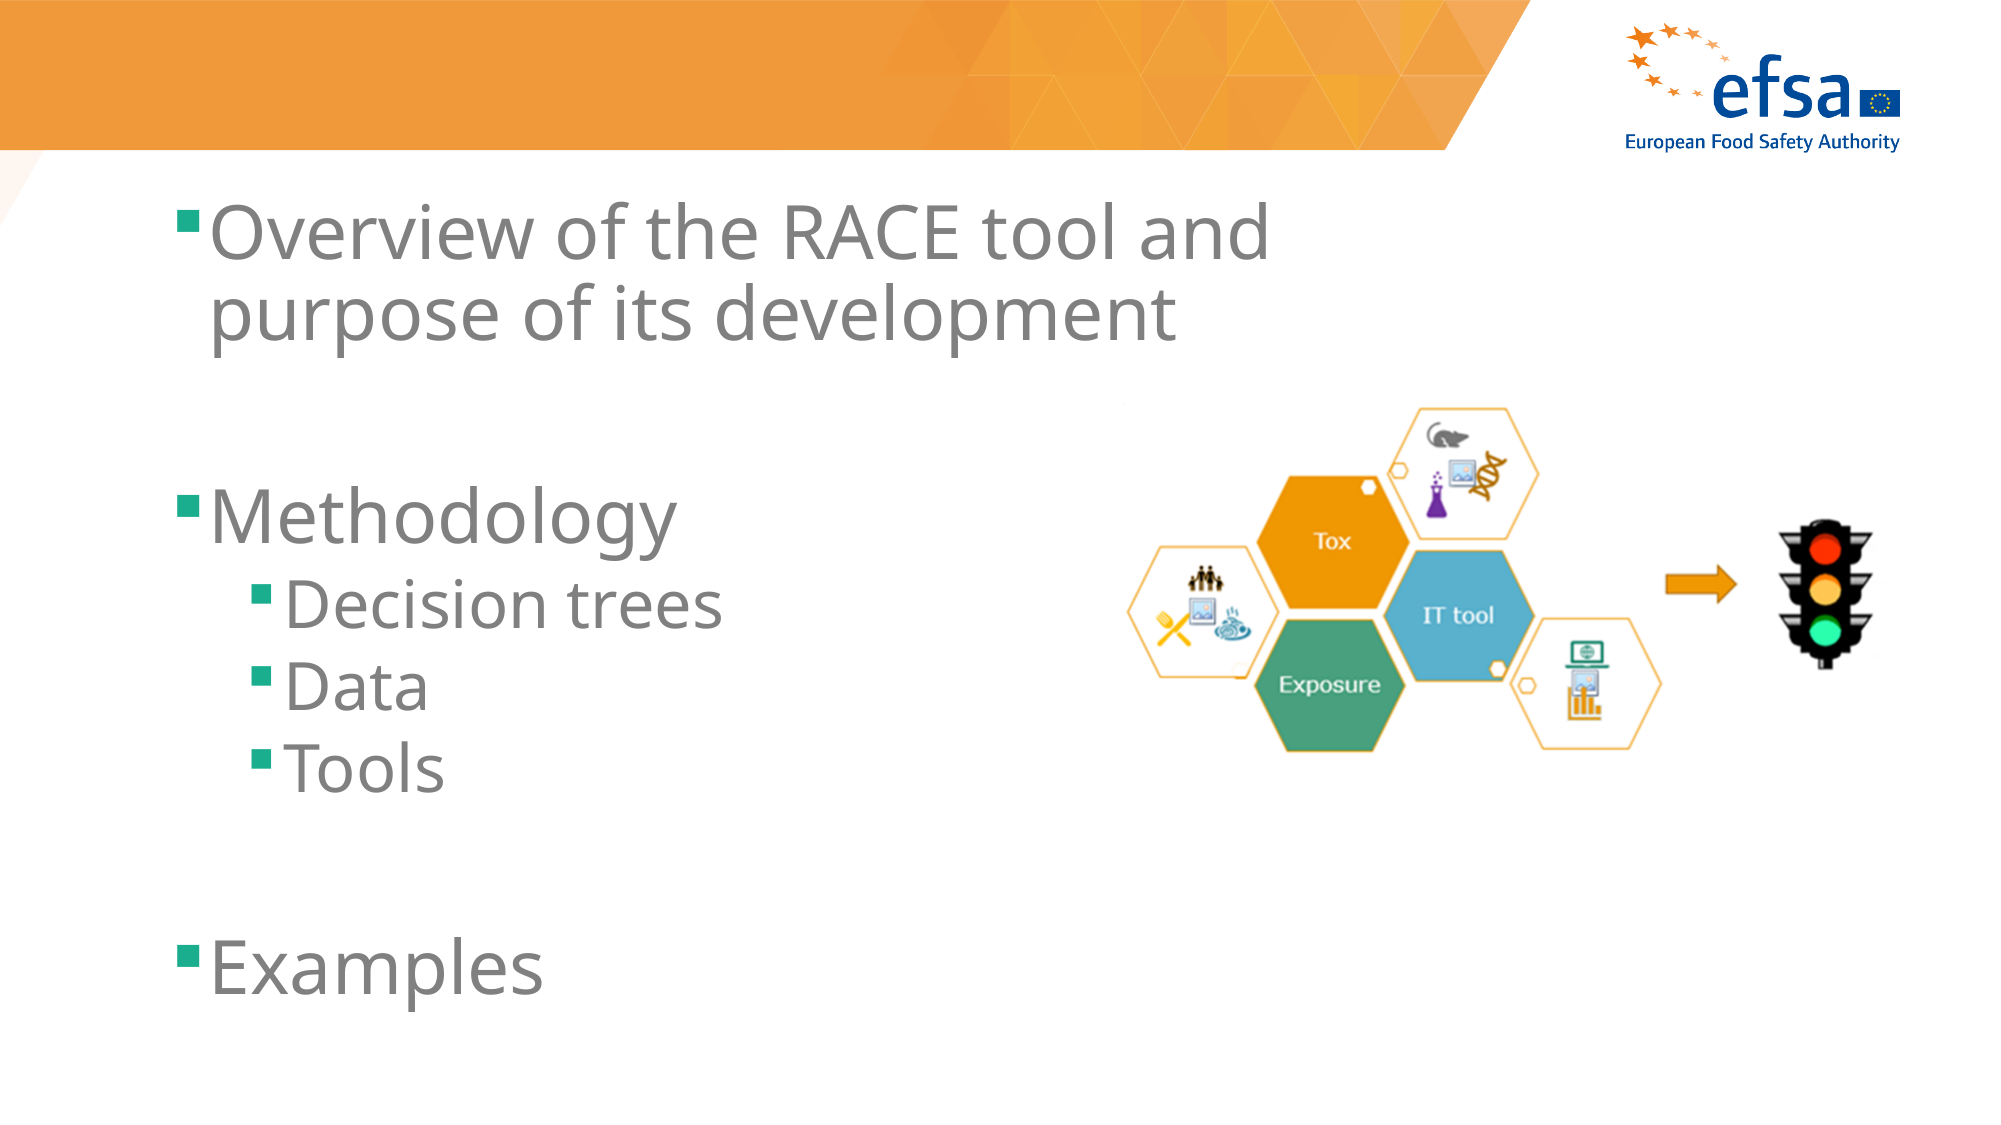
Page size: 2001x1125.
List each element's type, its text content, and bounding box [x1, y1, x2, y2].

list Overview of the RACE tool and purpose of its development Methodology Decision trees Data Tools Examples [156, 187, 1395, 1013]
picture [0, 0, 2000, 1125]
